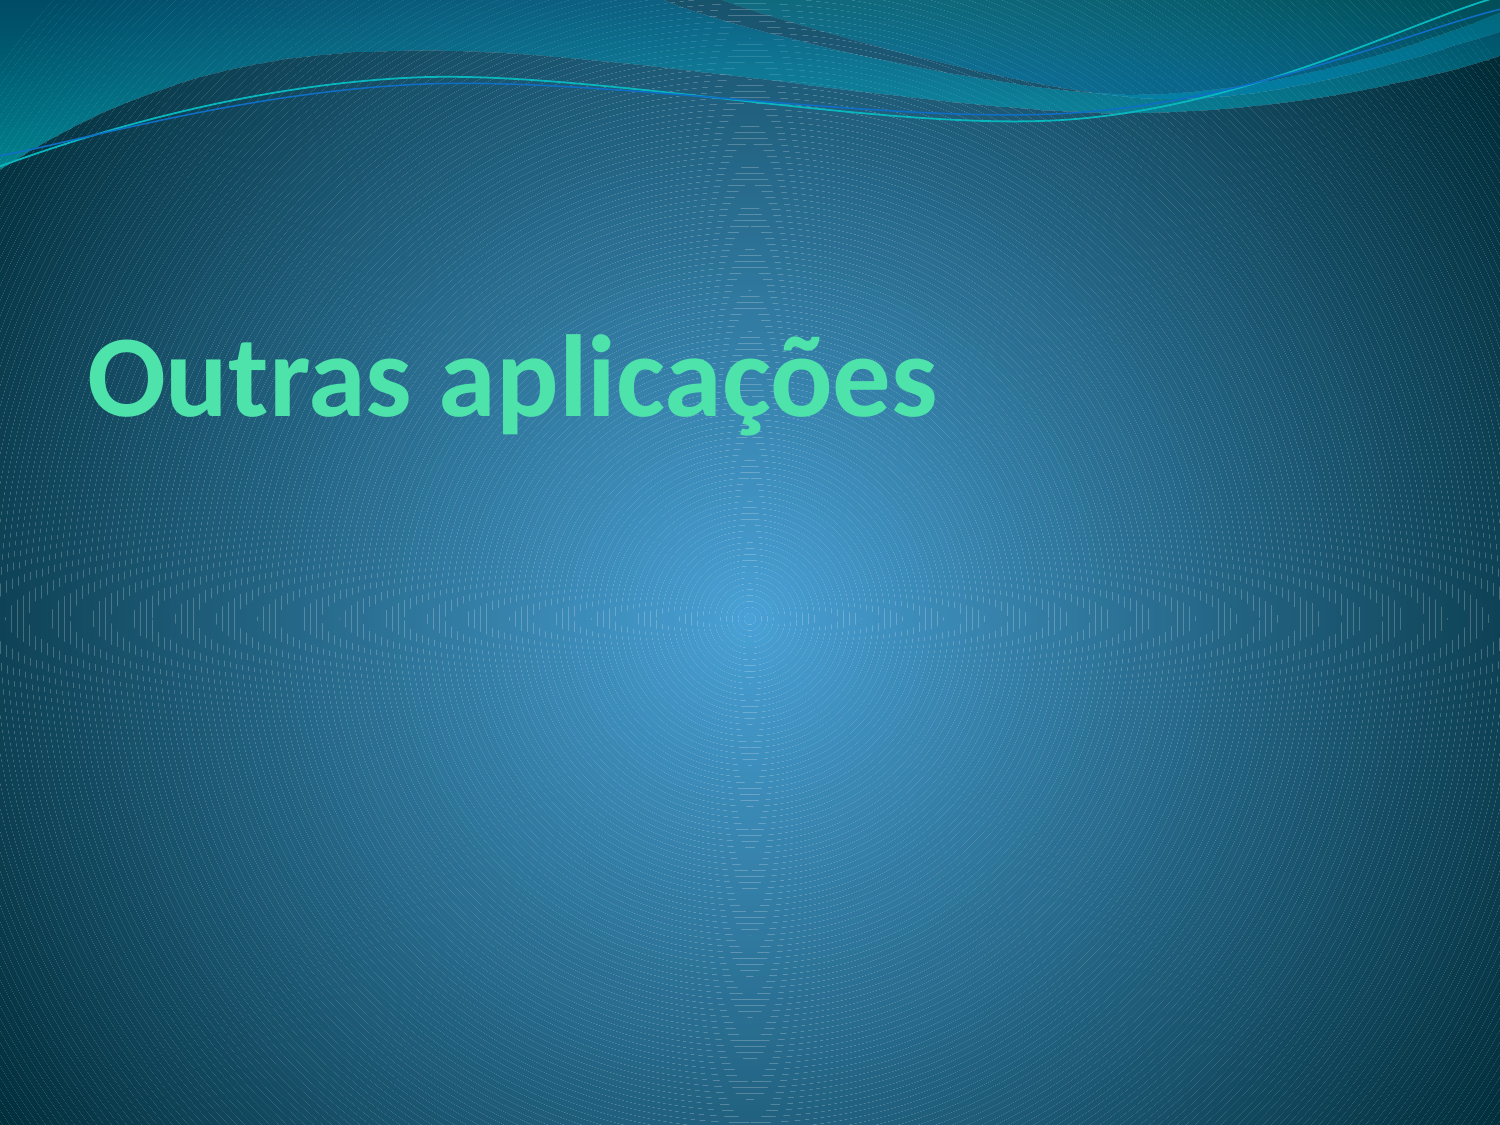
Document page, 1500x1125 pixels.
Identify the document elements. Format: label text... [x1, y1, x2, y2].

title Outras aplicações [86, 216, 1362, 440]
